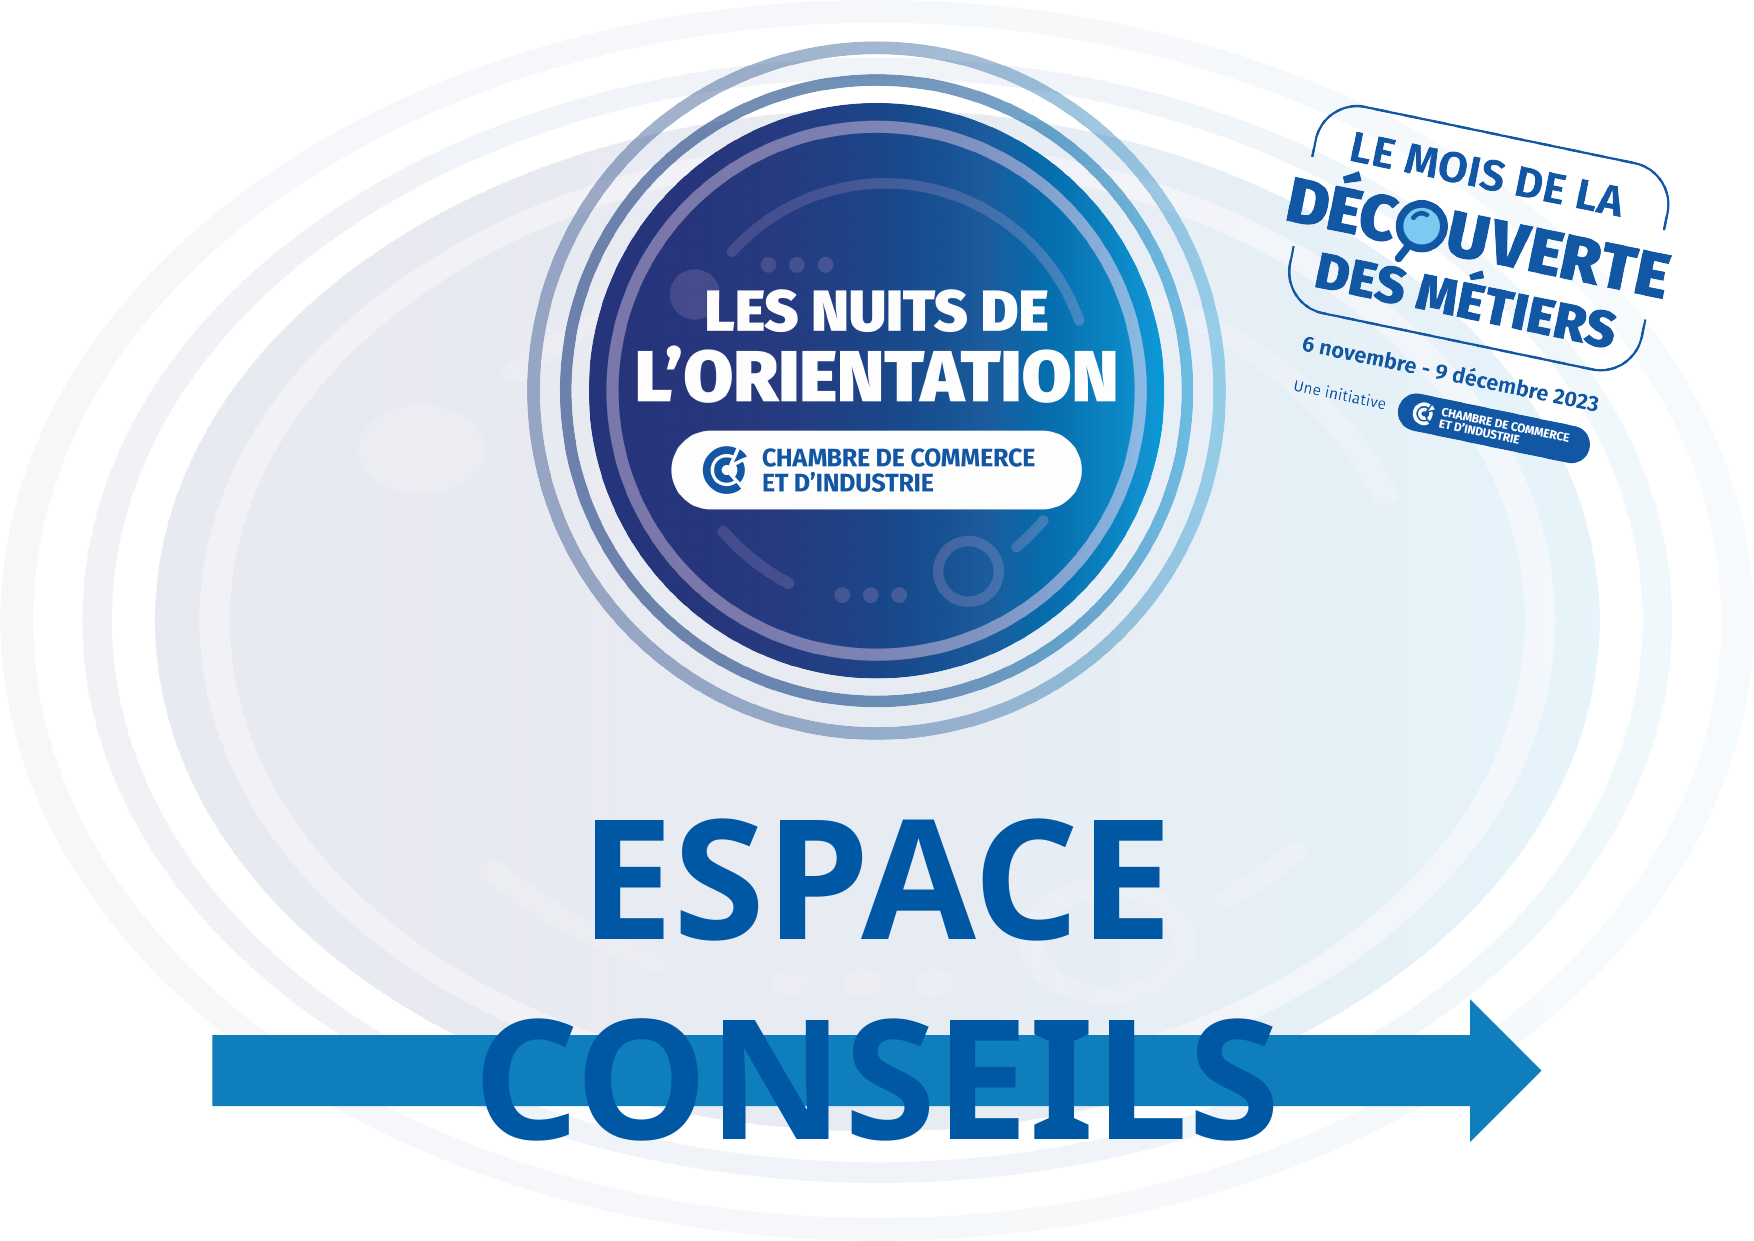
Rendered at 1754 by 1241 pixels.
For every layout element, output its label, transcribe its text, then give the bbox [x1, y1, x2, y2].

picture [527, 41, 1227, 740]
picture [1250, 95, 1688, 474]
text_box ESPACE CONSEILS [168, 765, 1586, 1181]
